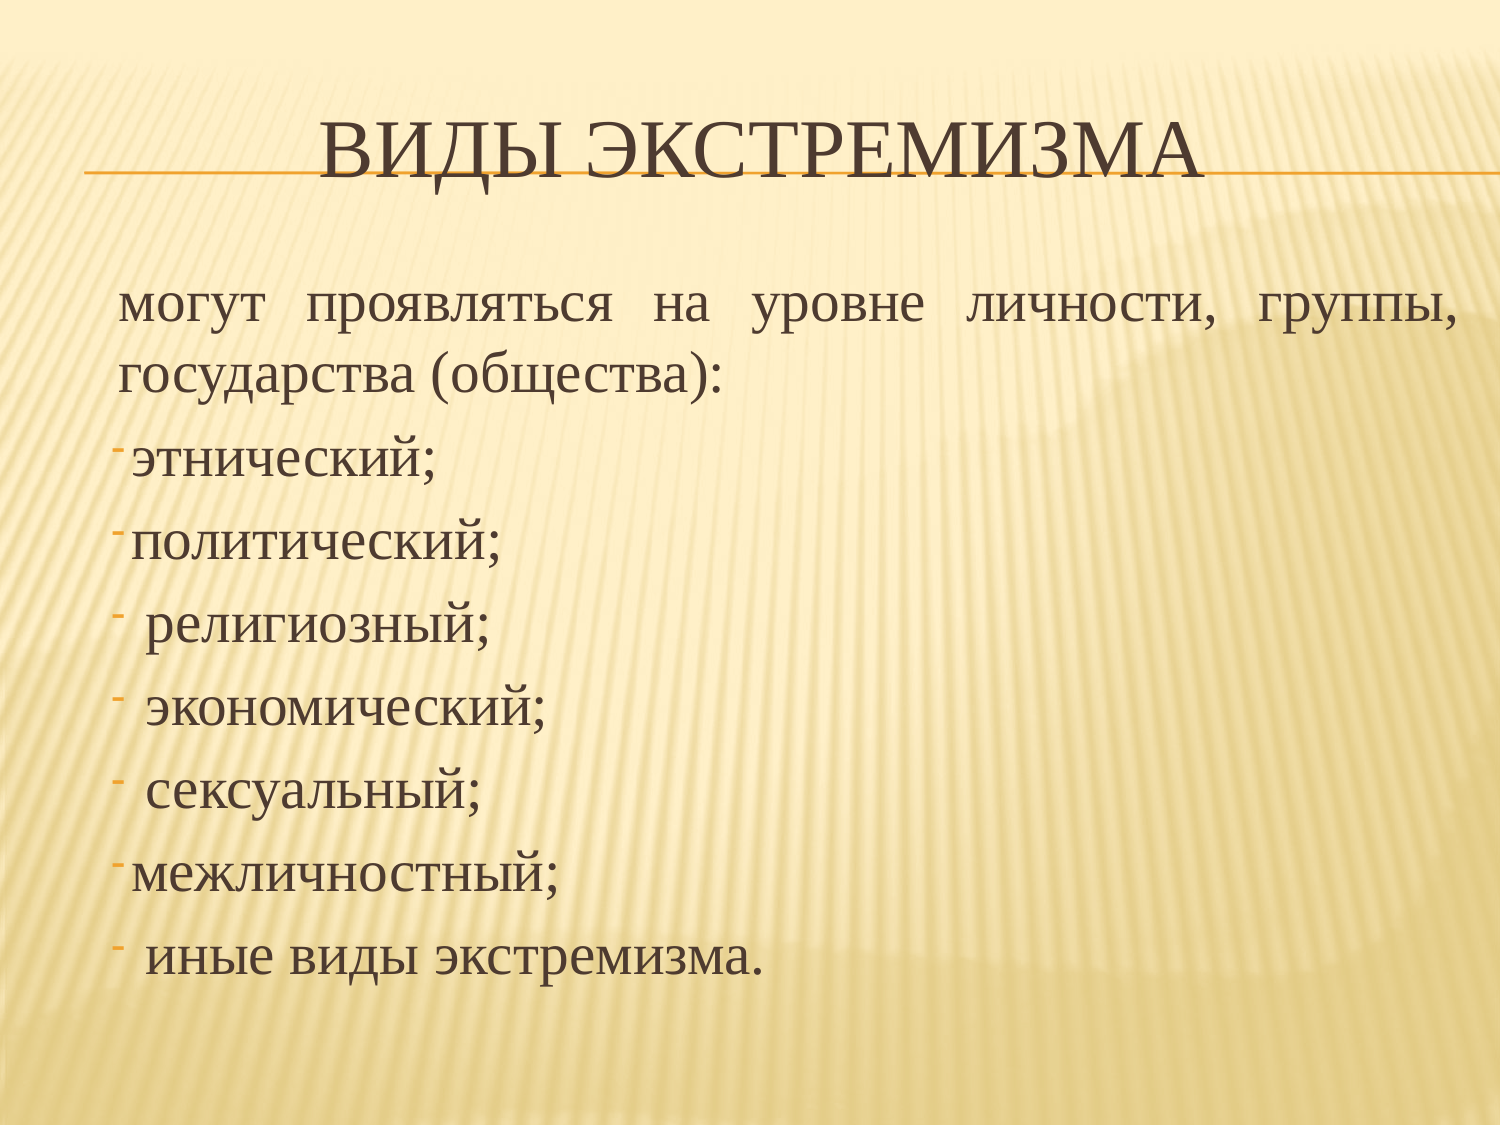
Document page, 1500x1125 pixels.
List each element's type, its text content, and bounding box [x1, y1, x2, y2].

list могут проявляться на уровне личности, группы, государства (общества): этнический; политический; религиозный; экономический; сексуальный; межличностный; иные виды экстремизма. [50, 254, 1475, 998]
title Виды экстремизма [50, 75, 1475, 213]
